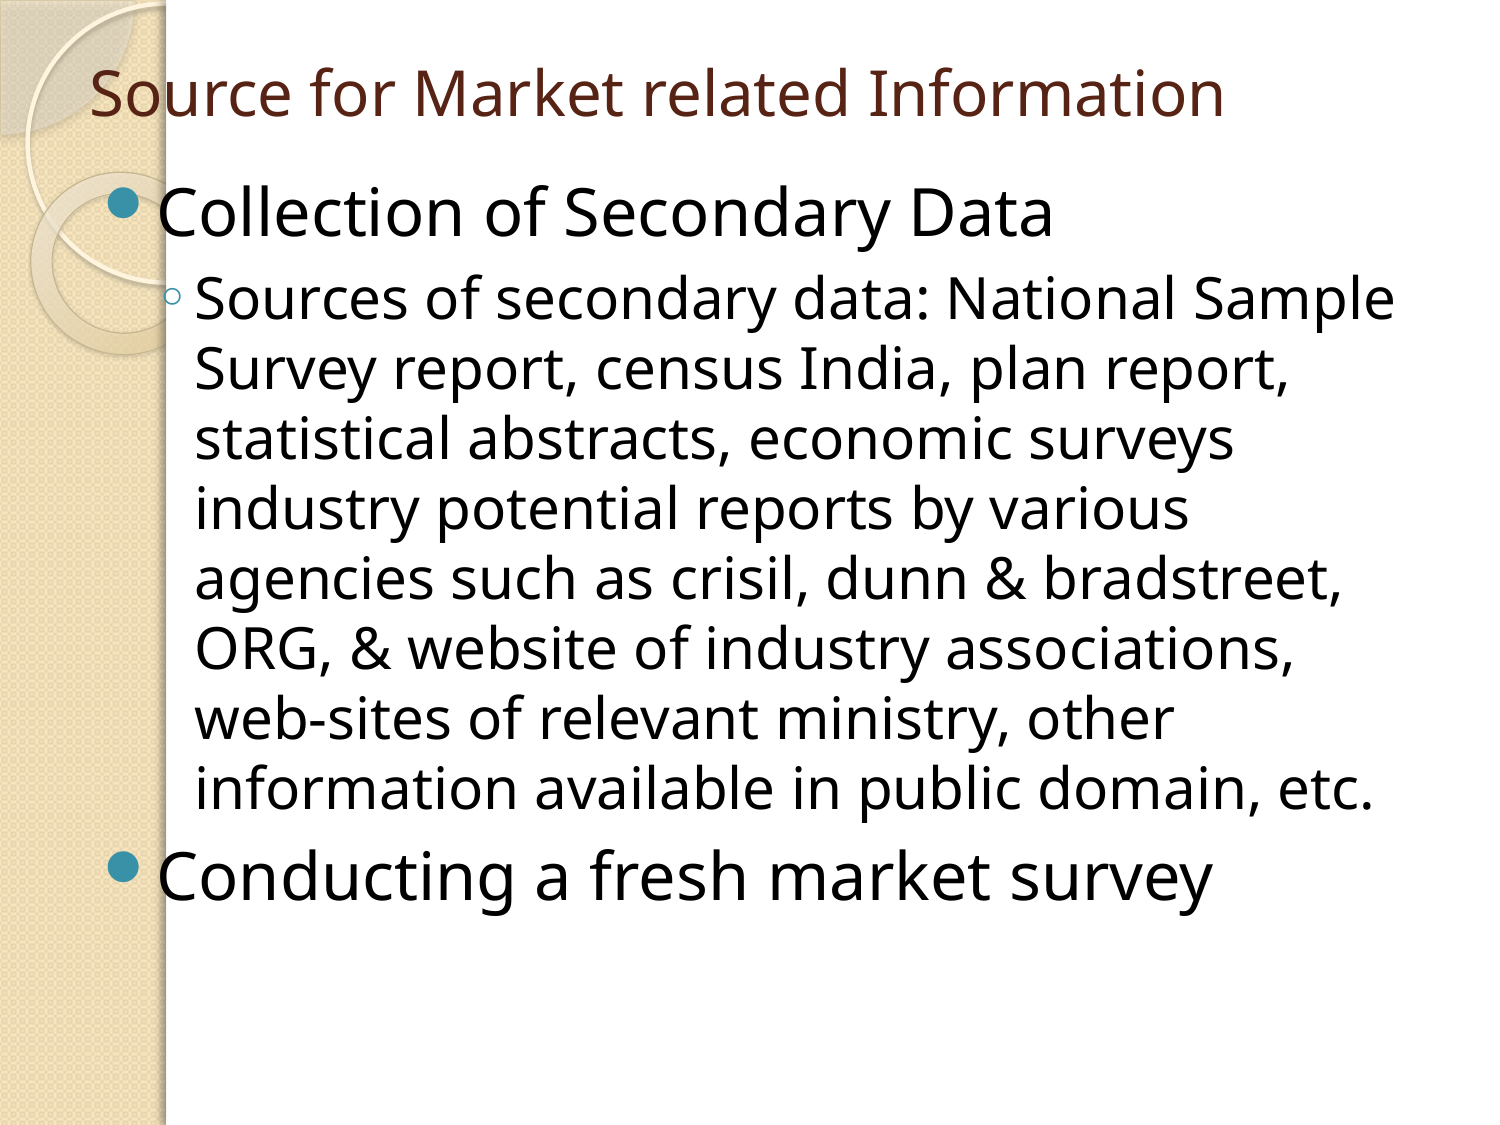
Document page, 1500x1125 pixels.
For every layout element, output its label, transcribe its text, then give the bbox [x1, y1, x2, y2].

list Collection of Secondary Data Sources of secondary data: National Sample Survey report, census India, plan report, statistical abstracts, economic surveys industry potential reports by various agencies such as crisil, dunn & bradstreet, ORG, & website of industry associations, web-sites of relevant ministry, other information available in public domain, etc. Conducting a fresh market survey [75, 162, 1425, 1063]
title Source for Market related Information [75, 45, 1425, 138]
